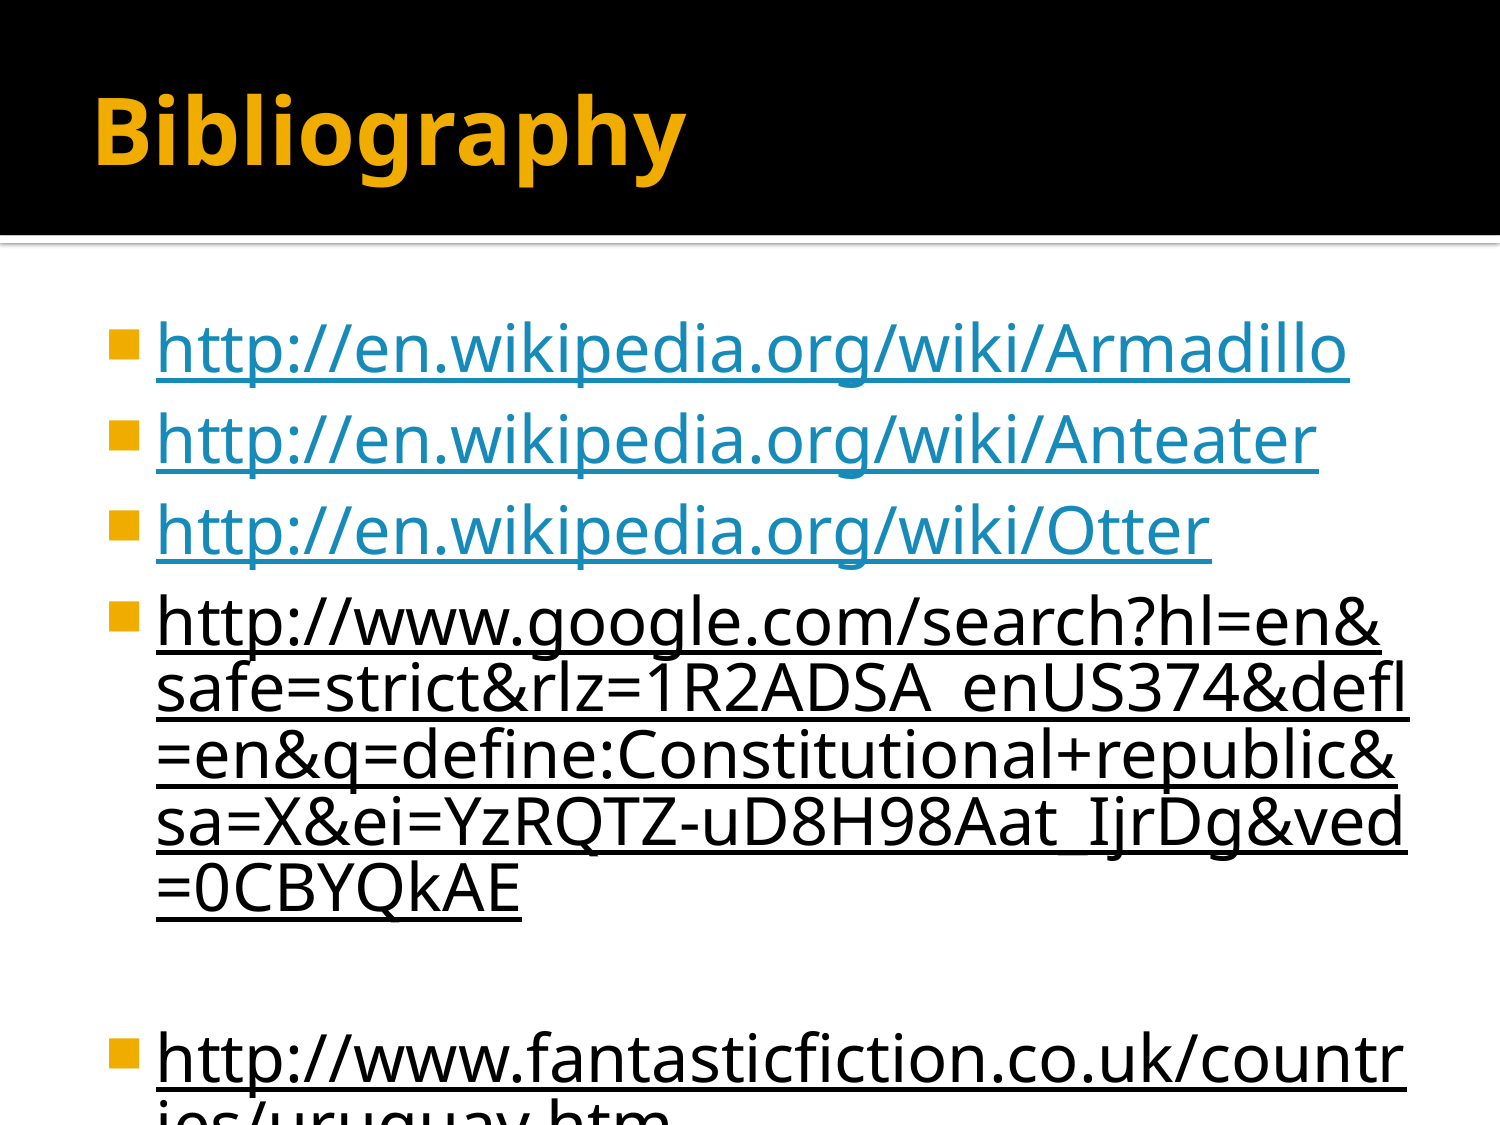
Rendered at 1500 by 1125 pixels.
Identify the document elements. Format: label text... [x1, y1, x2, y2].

list http://en.wikipedia.org/wiki/Armadillo http://en.wikipedia.org/wiki/Anteater http://en.wikipedia.org/wiki/Otter http://www.google.com/search?hl=en&safe=strict&rlz=1R2ADSA_enUS374&defl=en&q=define:Constitutional+republic&sa=X&ei=YzRQTZ-uD8H98Aat_IjrDg&ved=0CBYQkAE http://www.fantasticfiction.co.uk/countries/uruguay.htm [74, 290, 1426, 1051]
title Bibliography [75, 25, 1425, 231]
